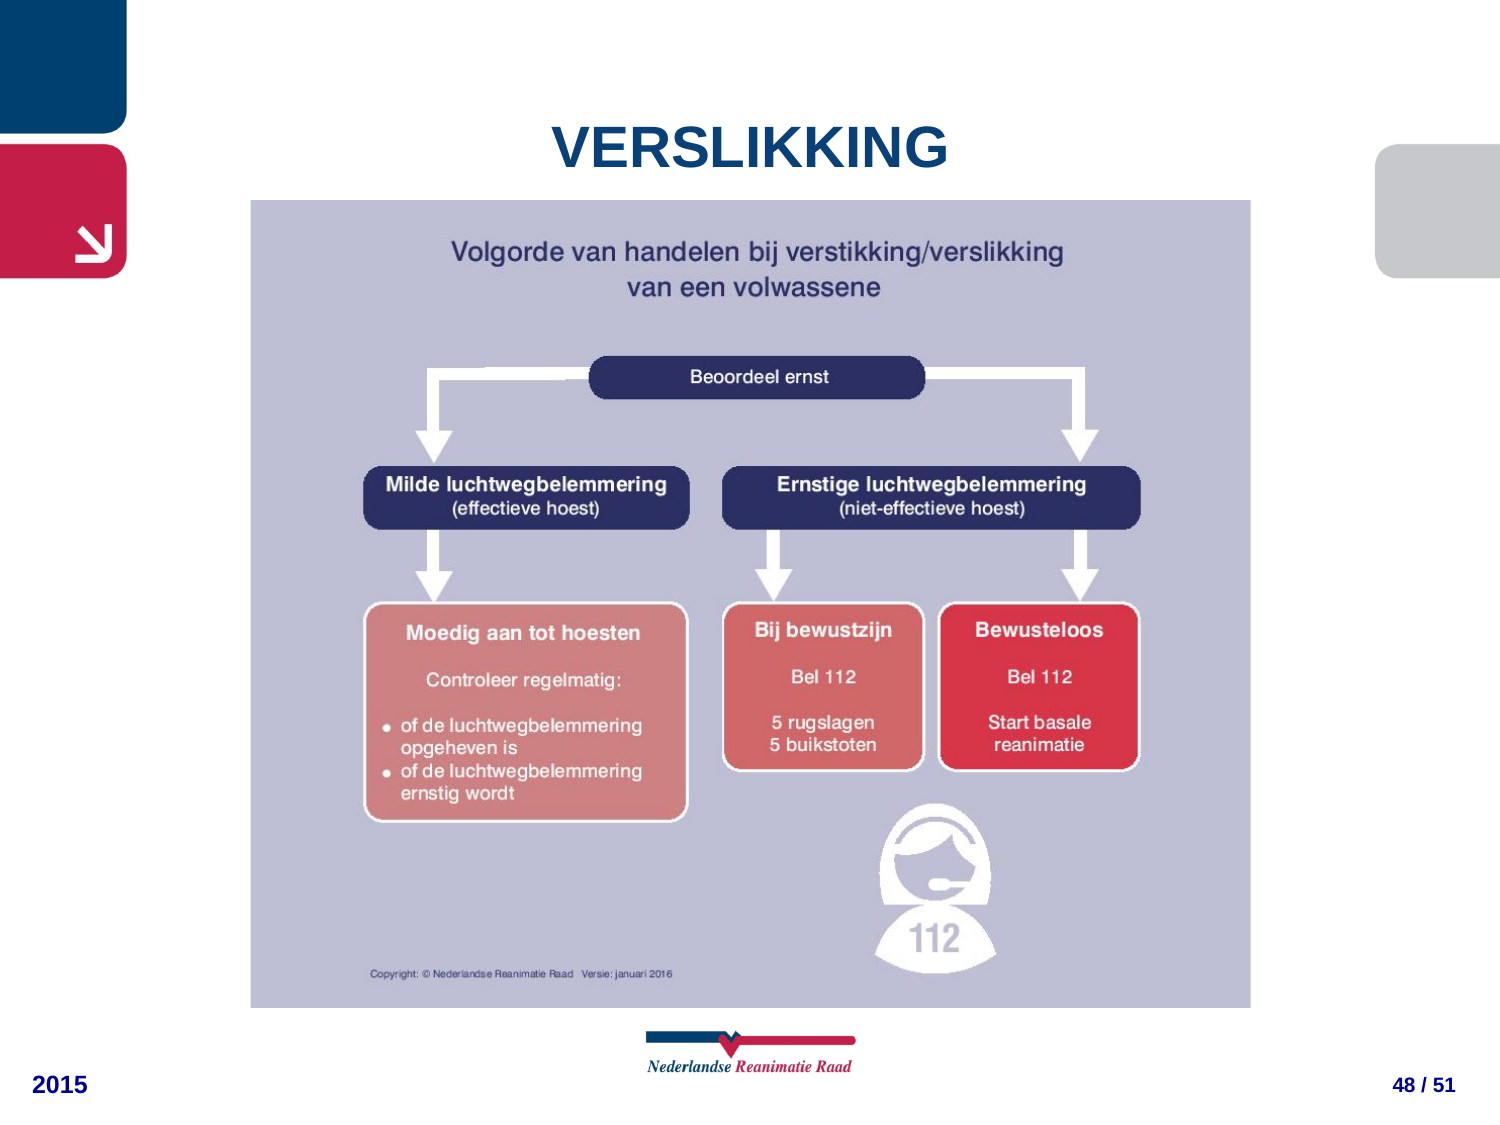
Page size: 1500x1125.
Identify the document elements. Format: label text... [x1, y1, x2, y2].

picture [0, 0, 1500, 1125]
text_box VERSLIKKING [33, 101, 1468, 177]
